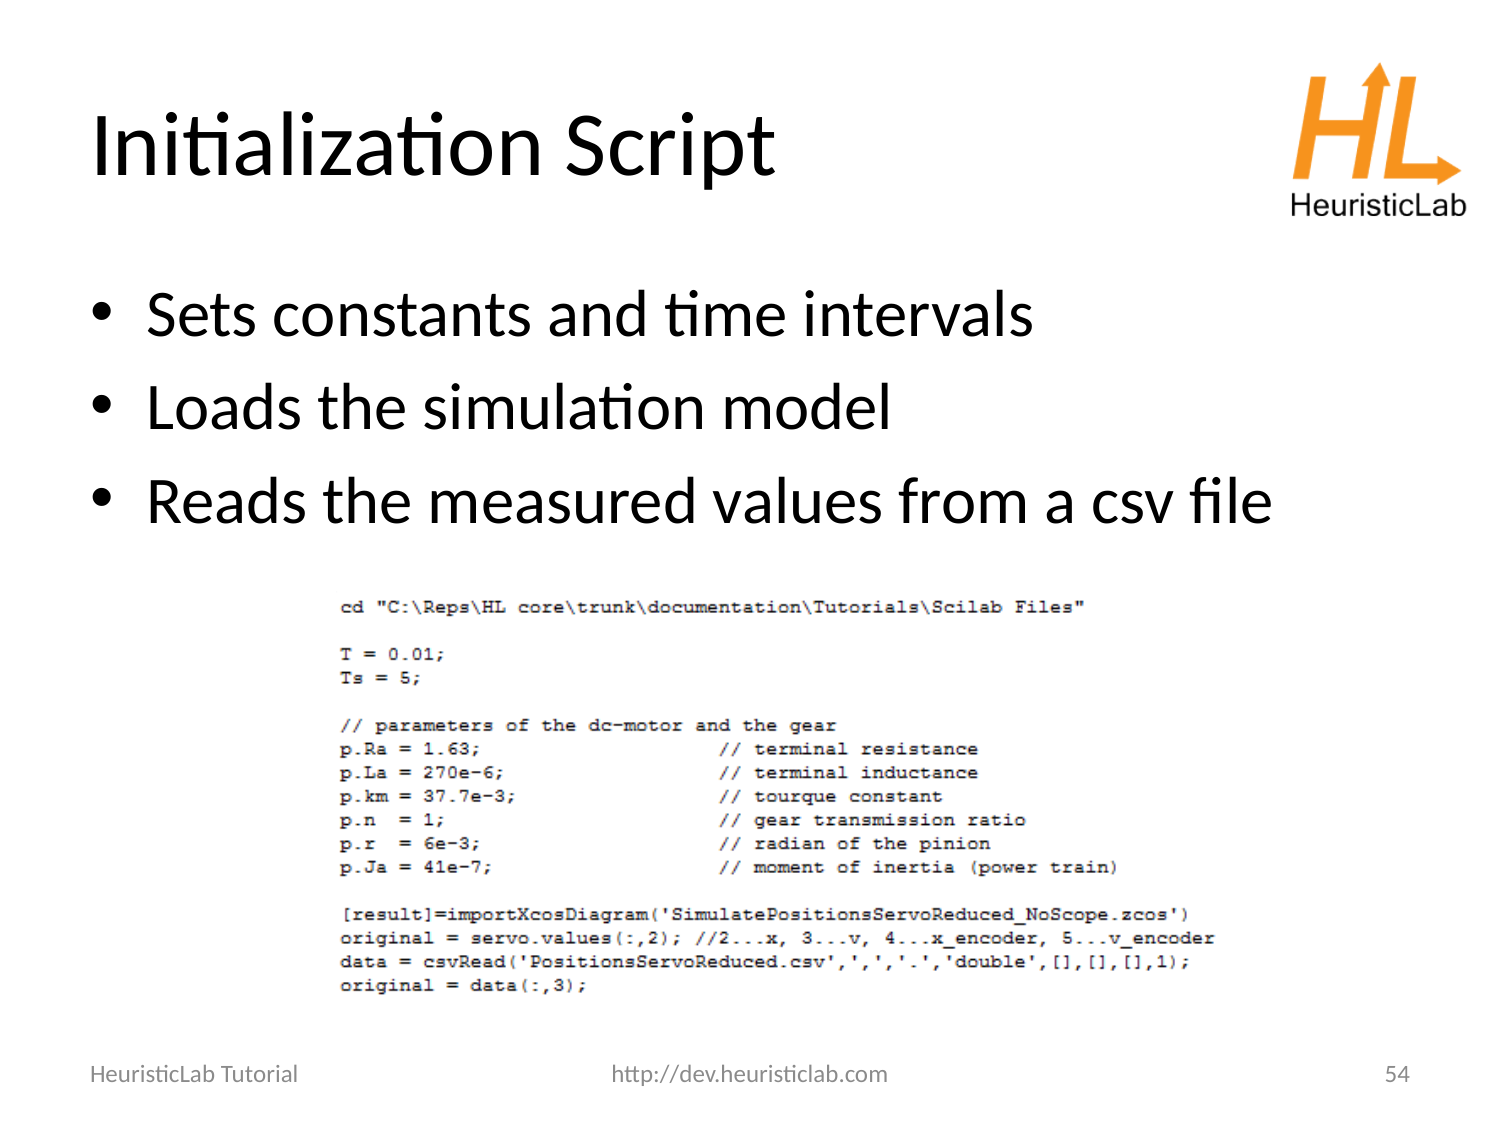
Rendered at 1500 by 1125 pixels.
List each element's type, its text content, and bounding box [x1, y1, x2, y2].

title Initialization Script [75, 45, 1282, 233]
picture [336, 590, 1224, 1004]
picture [1281, 27, 1474, 244]
slide_number HeuristicLab Tutorial [75, 1042, 425, 1103]
footer http://dev.heuristiclab.com [512, 1042, 988, 1103]
slide_number 54 [1074, 1042, 1425, 1103]
list Sets constants and time intervals Loads the simulation model Reads the measured values from a csv file [75, 262, 1425, 1005]
